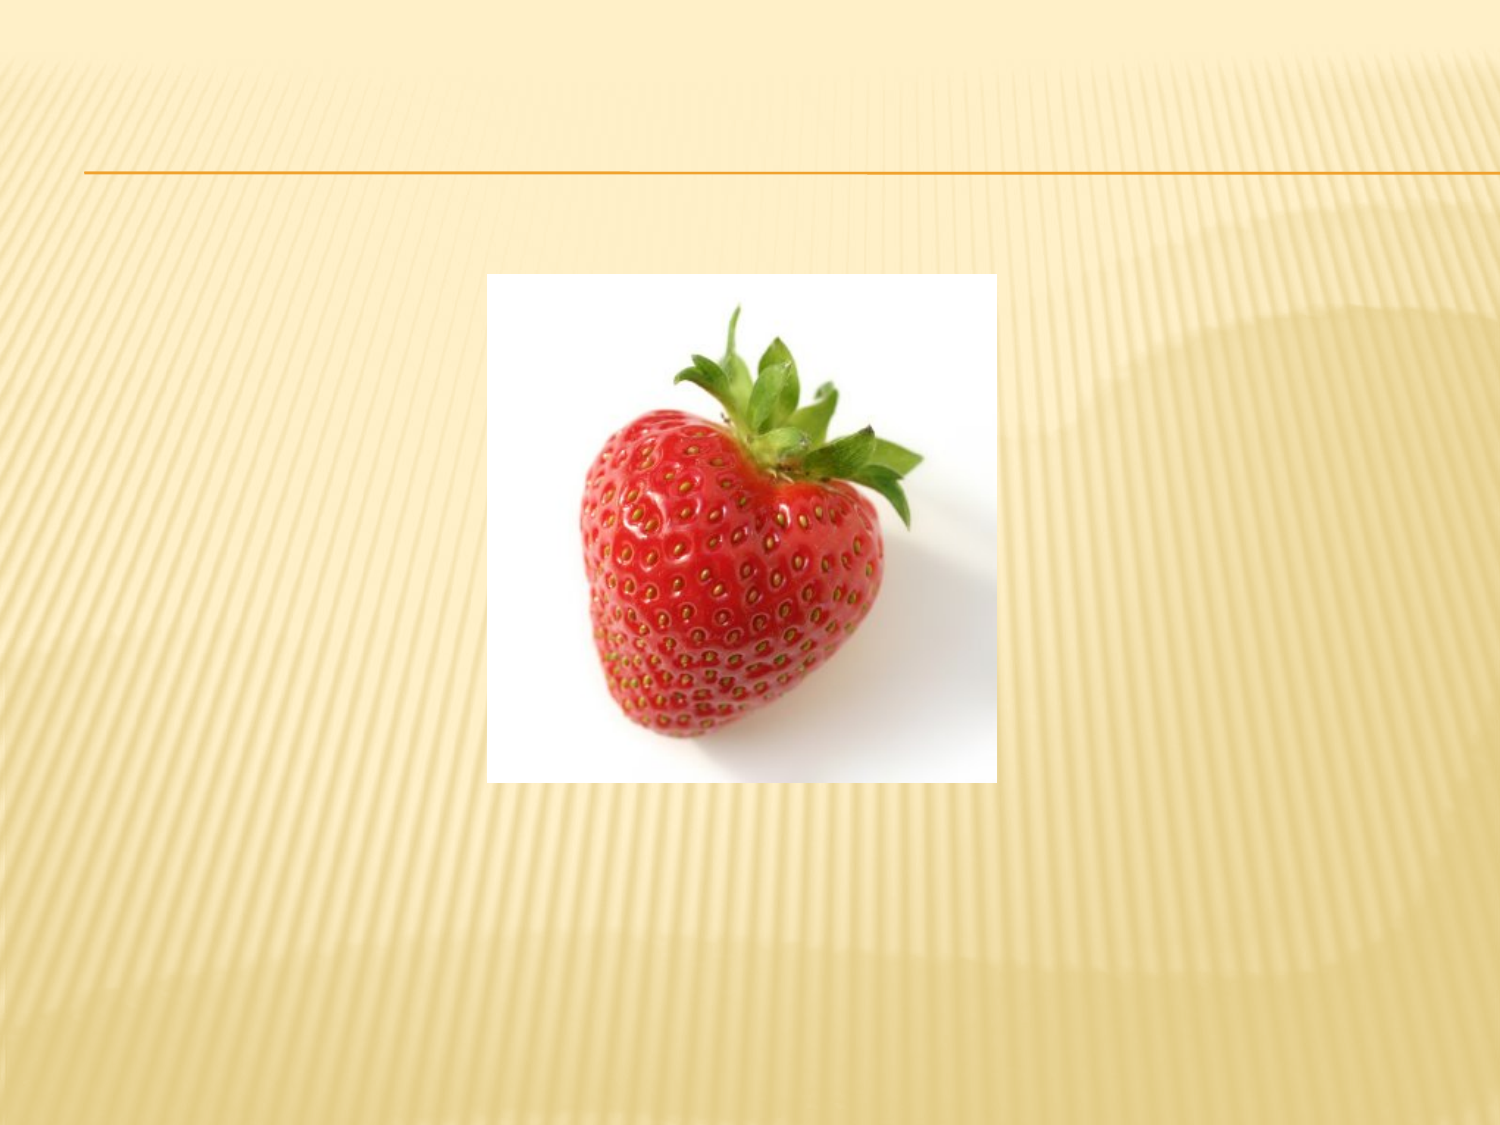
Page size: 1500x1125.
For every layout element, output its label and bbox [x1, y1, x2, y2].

list [487, 274, 997, 783]
